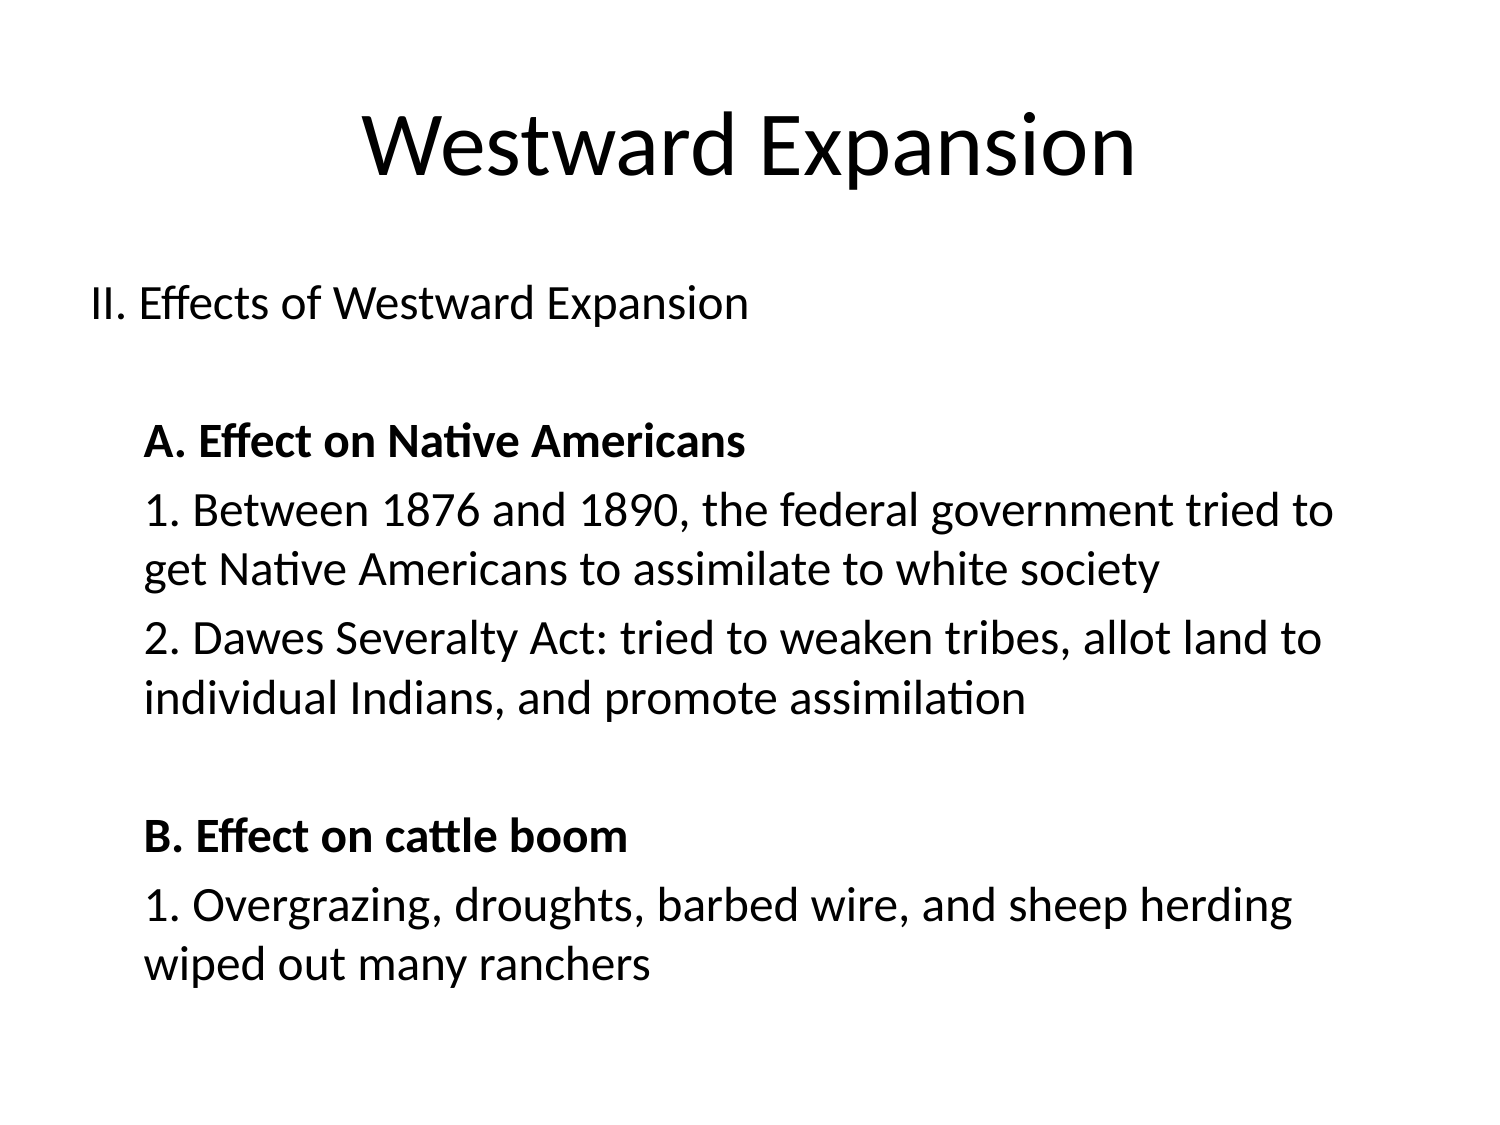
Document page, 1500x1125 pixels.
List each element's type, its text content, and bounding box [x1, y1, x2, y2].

title Westward Expansion [75, 45, 1425, 233]
list II. Effects of Westward Expansion A. Effect on Native Americans 1. Between 1876 and 1890, the federal government tried to get Native Americans to assimilate to white society 2. Dawes Severalty Act: tried to weaken tribes, allot land to individual Indians, and promote assimilation B. Effect on cattle boom 1. Overgrazing, droughts, barbed wire, and sheep herding wiped out many ranchers [75, 262, 1425, 1005]
